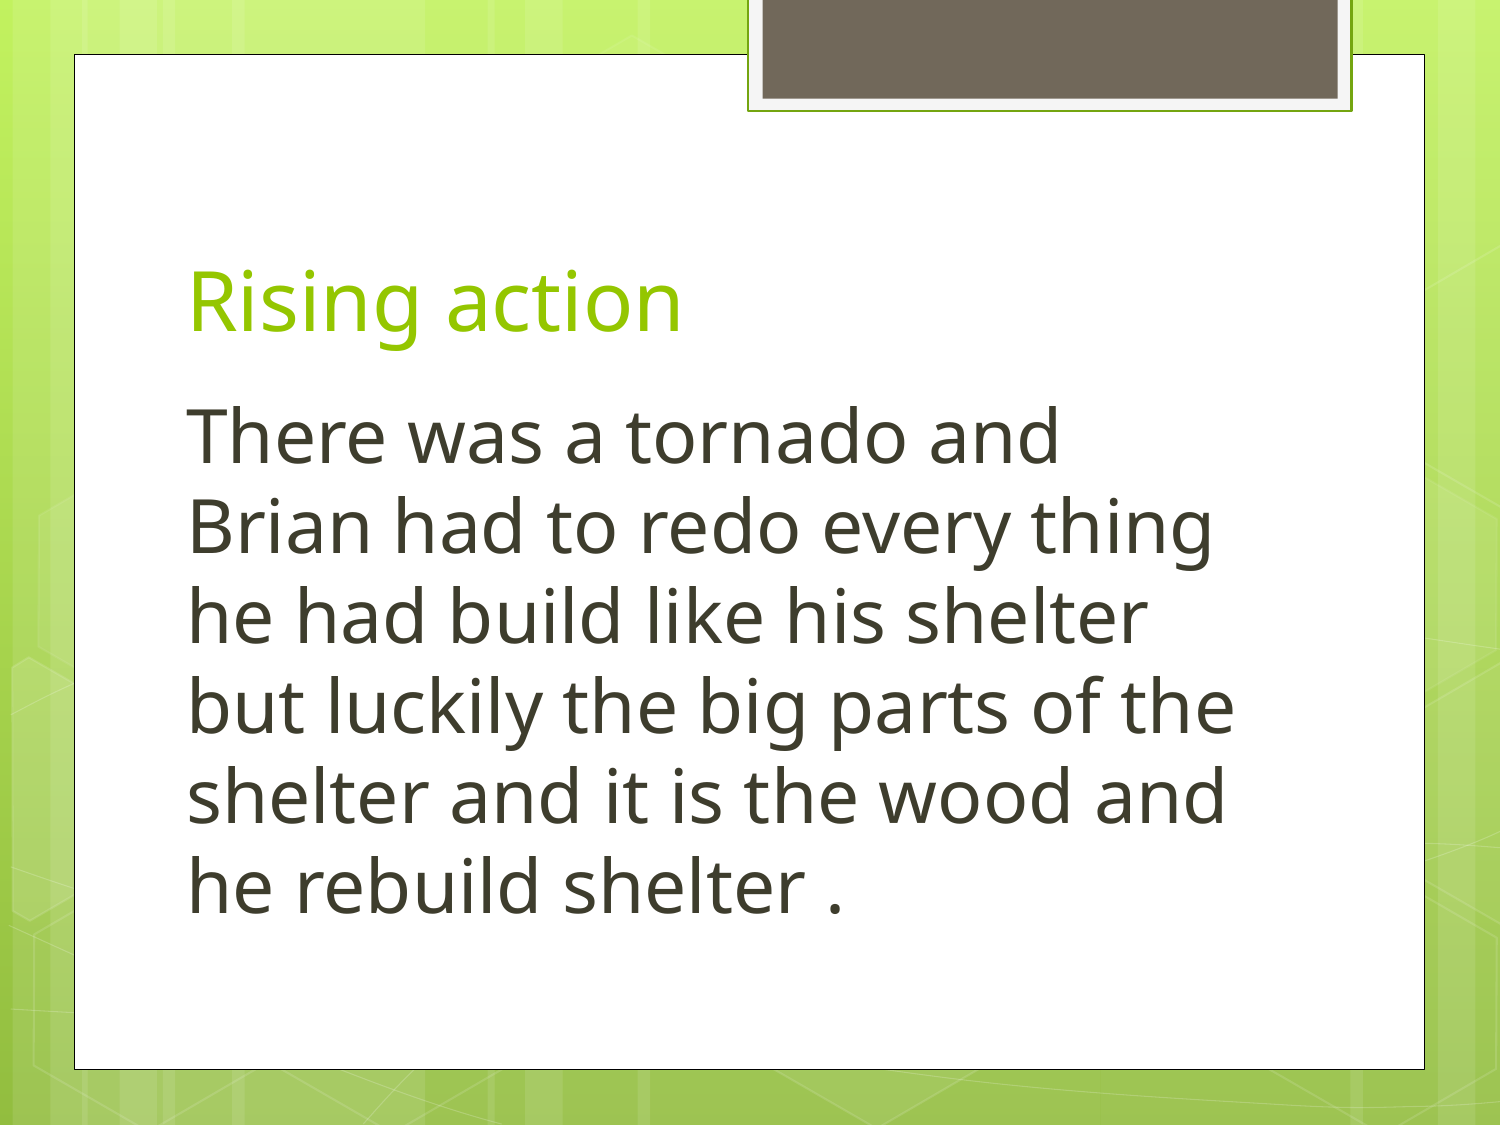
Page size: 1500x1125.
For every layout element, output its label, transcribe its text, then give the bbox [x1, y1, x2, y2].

list There was a tornado and Brian had to redo every thing he had build like his shelter but luckily the big parts of the shelter and it is the wood and he rebuild shelter . [171, 381, 1283, 957]
title Rising action [171, 168, 1324, 357]
